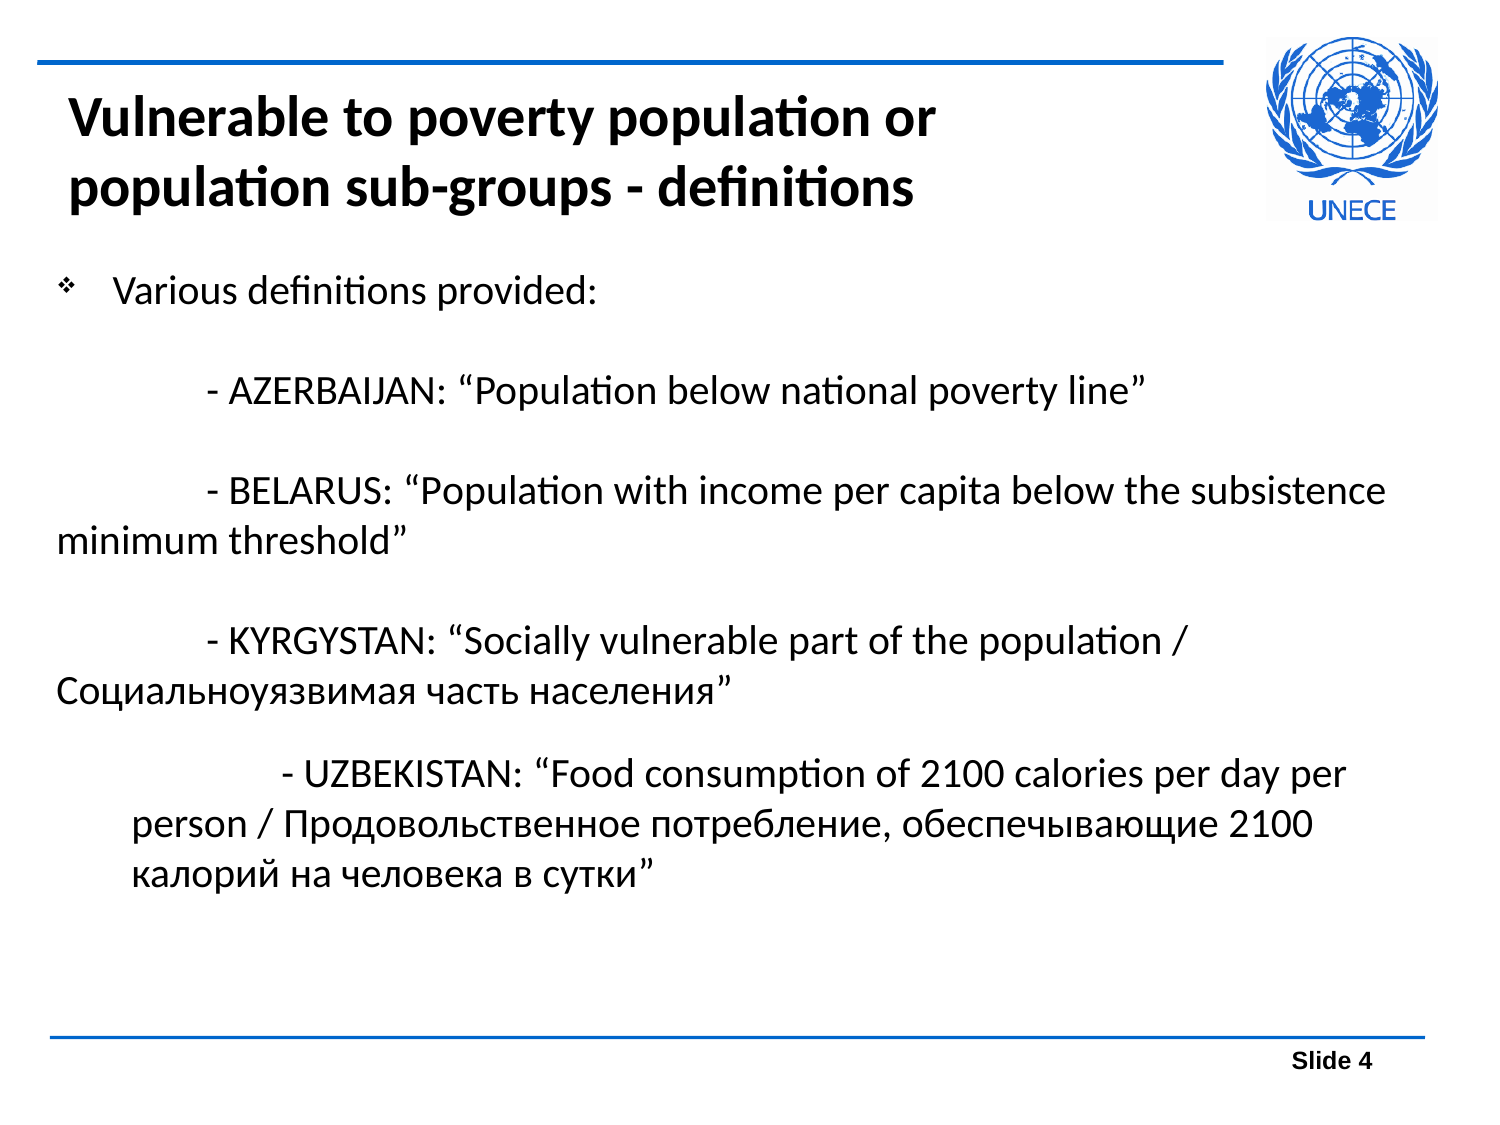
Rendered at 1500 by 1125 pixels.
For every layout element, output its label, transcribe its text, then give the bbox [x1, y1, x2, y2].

list Various definitions provided: - AZERBAIJAN: “Population below national poverty line” - BELARUS: “Population with income per capita below the subsistence minimum threshold” - KYRGYSTAN: “Socially vulnerable part of the population / Социальноуязвимая часть населения” - UZBEKISTAN: “Food consumption of 2100 calories per day per person / Продовольственное потребление, обеспечывающие 2100 калорий на человека в сутки” [41, 255, 1436, 1035]
picture [1266, 37, 1438, 221]
title Vulnerable to poverty population or population sub-groups - definitions [53, 66, 1216, 229]
